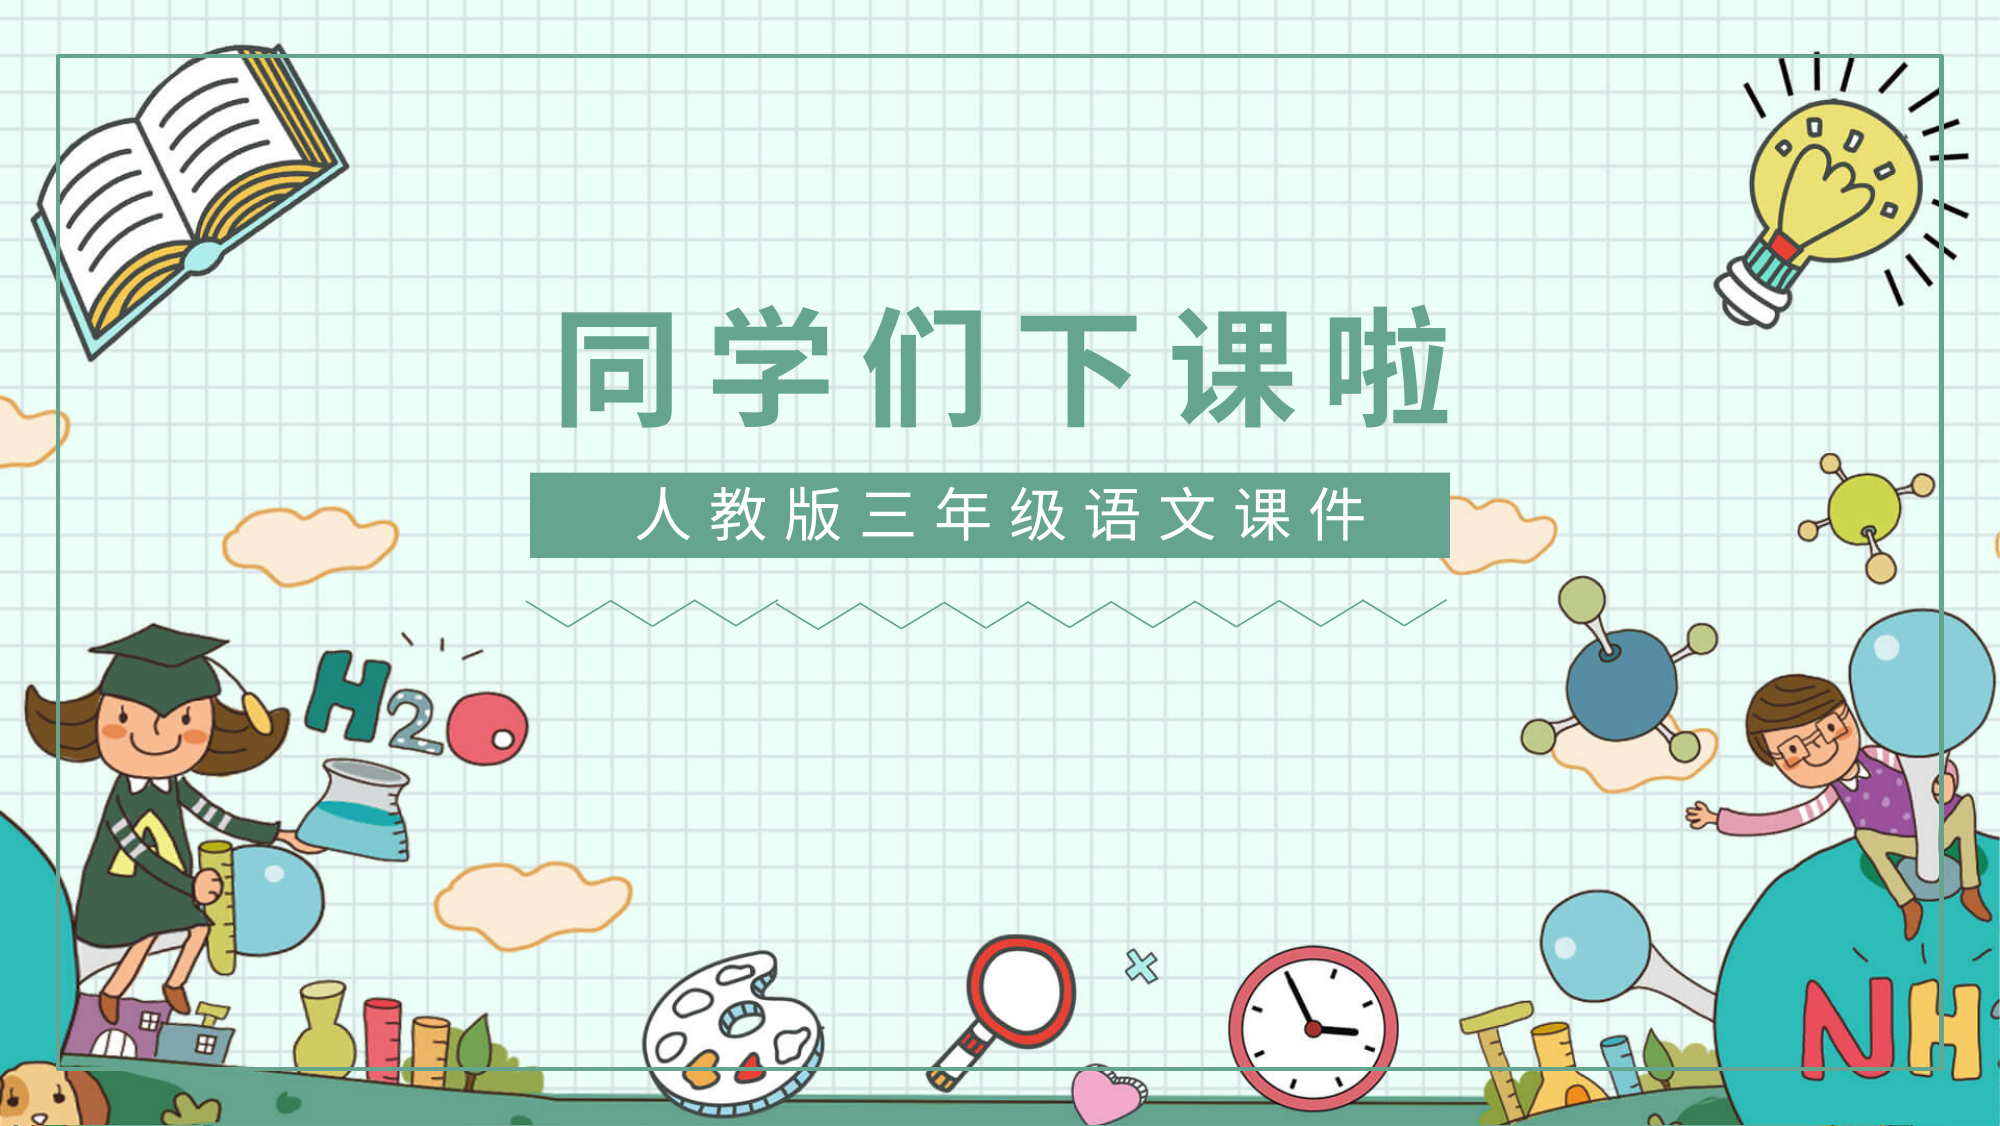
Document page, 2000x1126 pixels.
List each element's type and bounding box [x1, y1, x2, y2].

picture [0, 0, 2000, 1126]
text_box [525, 599, 1447, 630]
